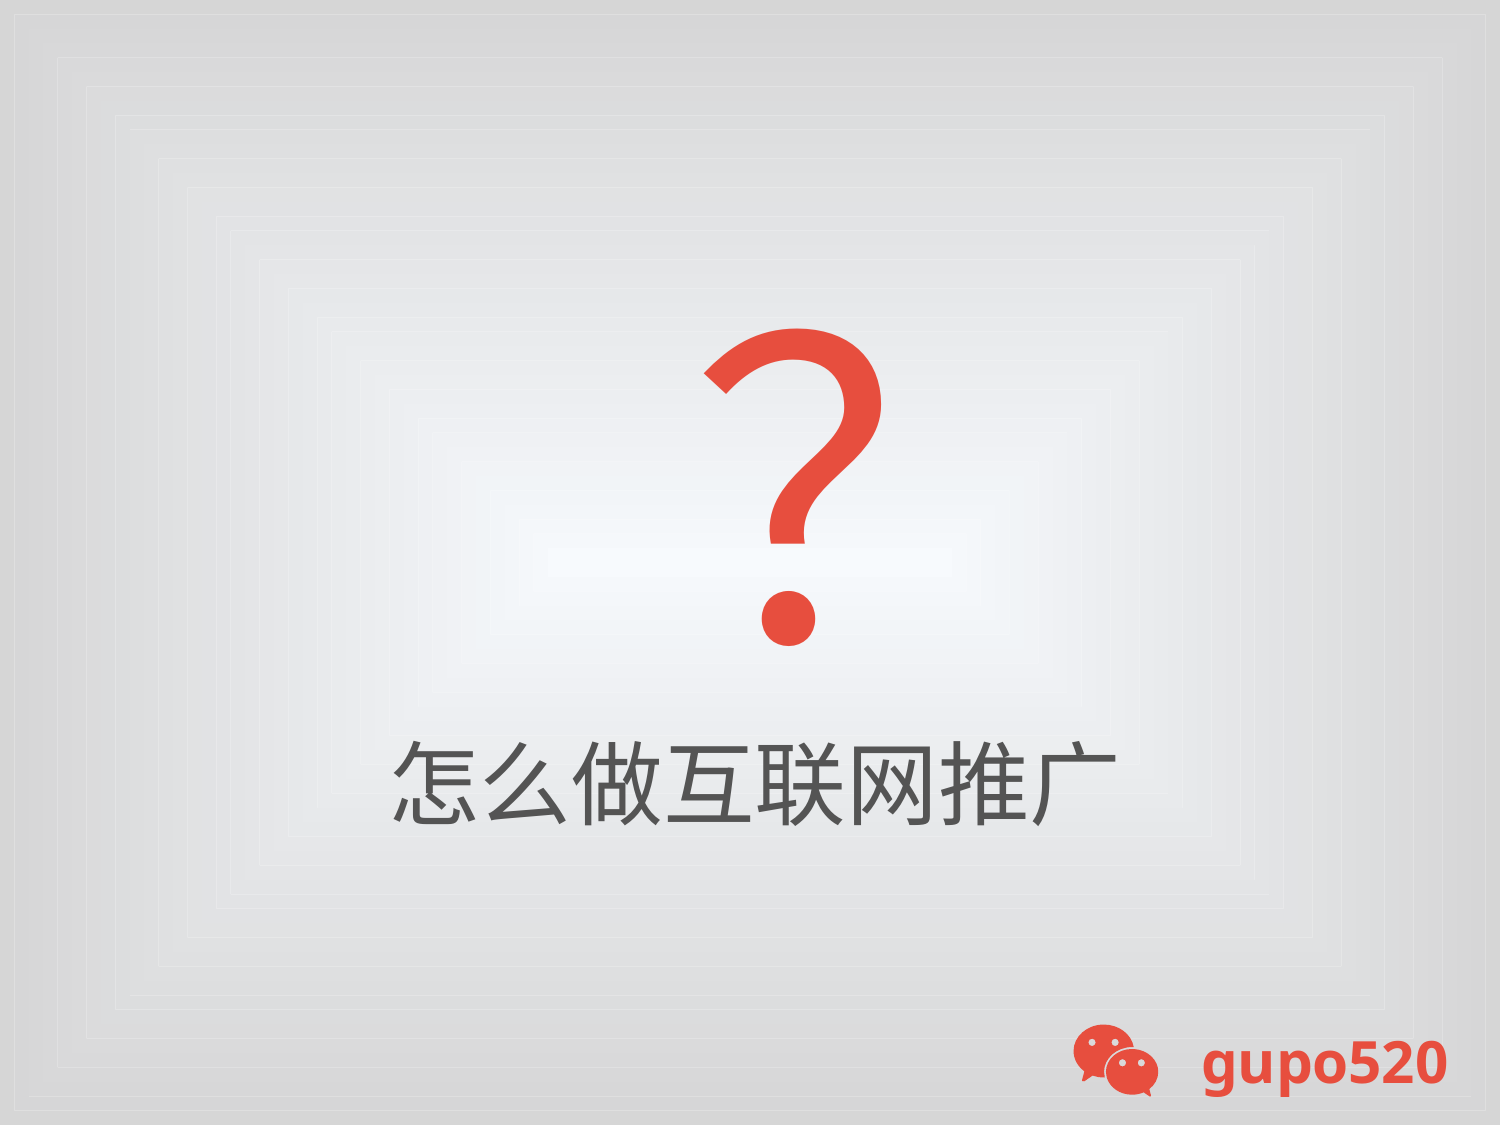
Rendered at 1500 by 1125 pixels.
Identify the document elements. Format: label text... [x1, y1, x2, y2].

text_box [1073, 1018, 1473, 1104]
text_box ？ 怎么做互联网推广 [244, 222, 1266, 845]
